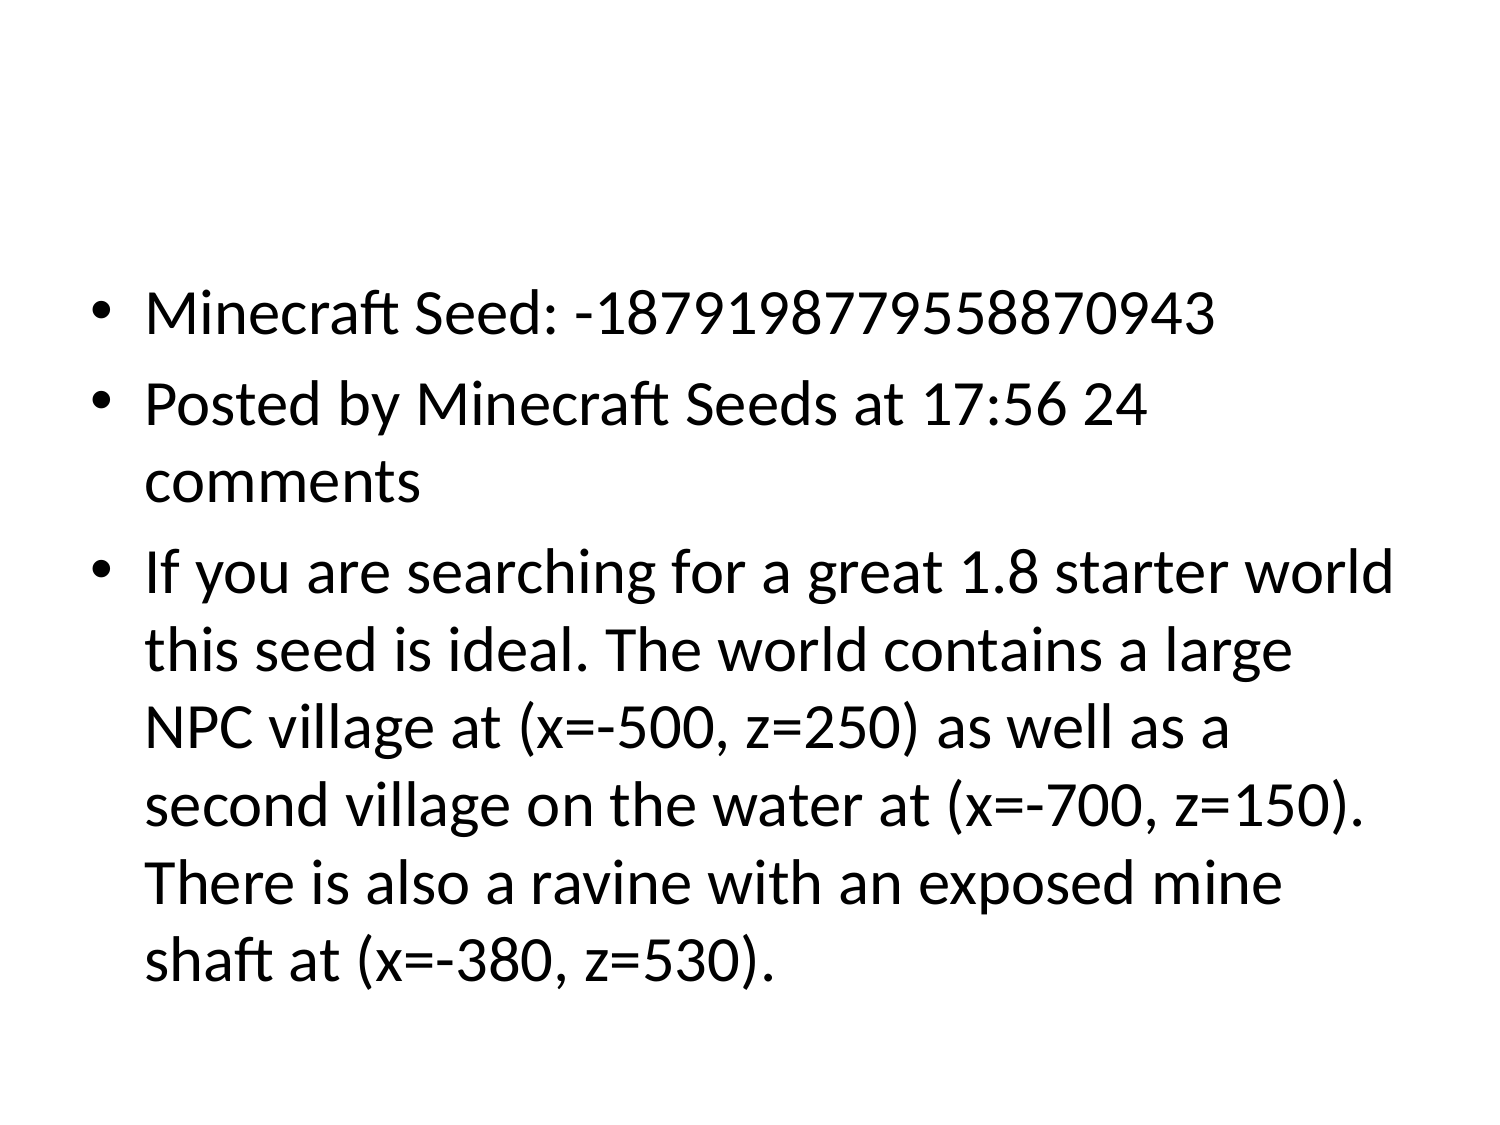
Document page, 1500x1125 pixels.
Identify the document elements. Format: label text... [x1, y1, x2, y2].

list Minecraft Seed: -1879198779558870943 Posted by Minecraft Seeds at 17:56 24 comments If you are searching for a great 1.8 starter world this seed is ideal. The world contains a large NPC village at (x=-500, z=250) as well as a second village on the water at (x=-700, z=150). There is also a ravine with an exposed mine shaft at (x=-380, z=530). [75, 262, 1425, 1005]
